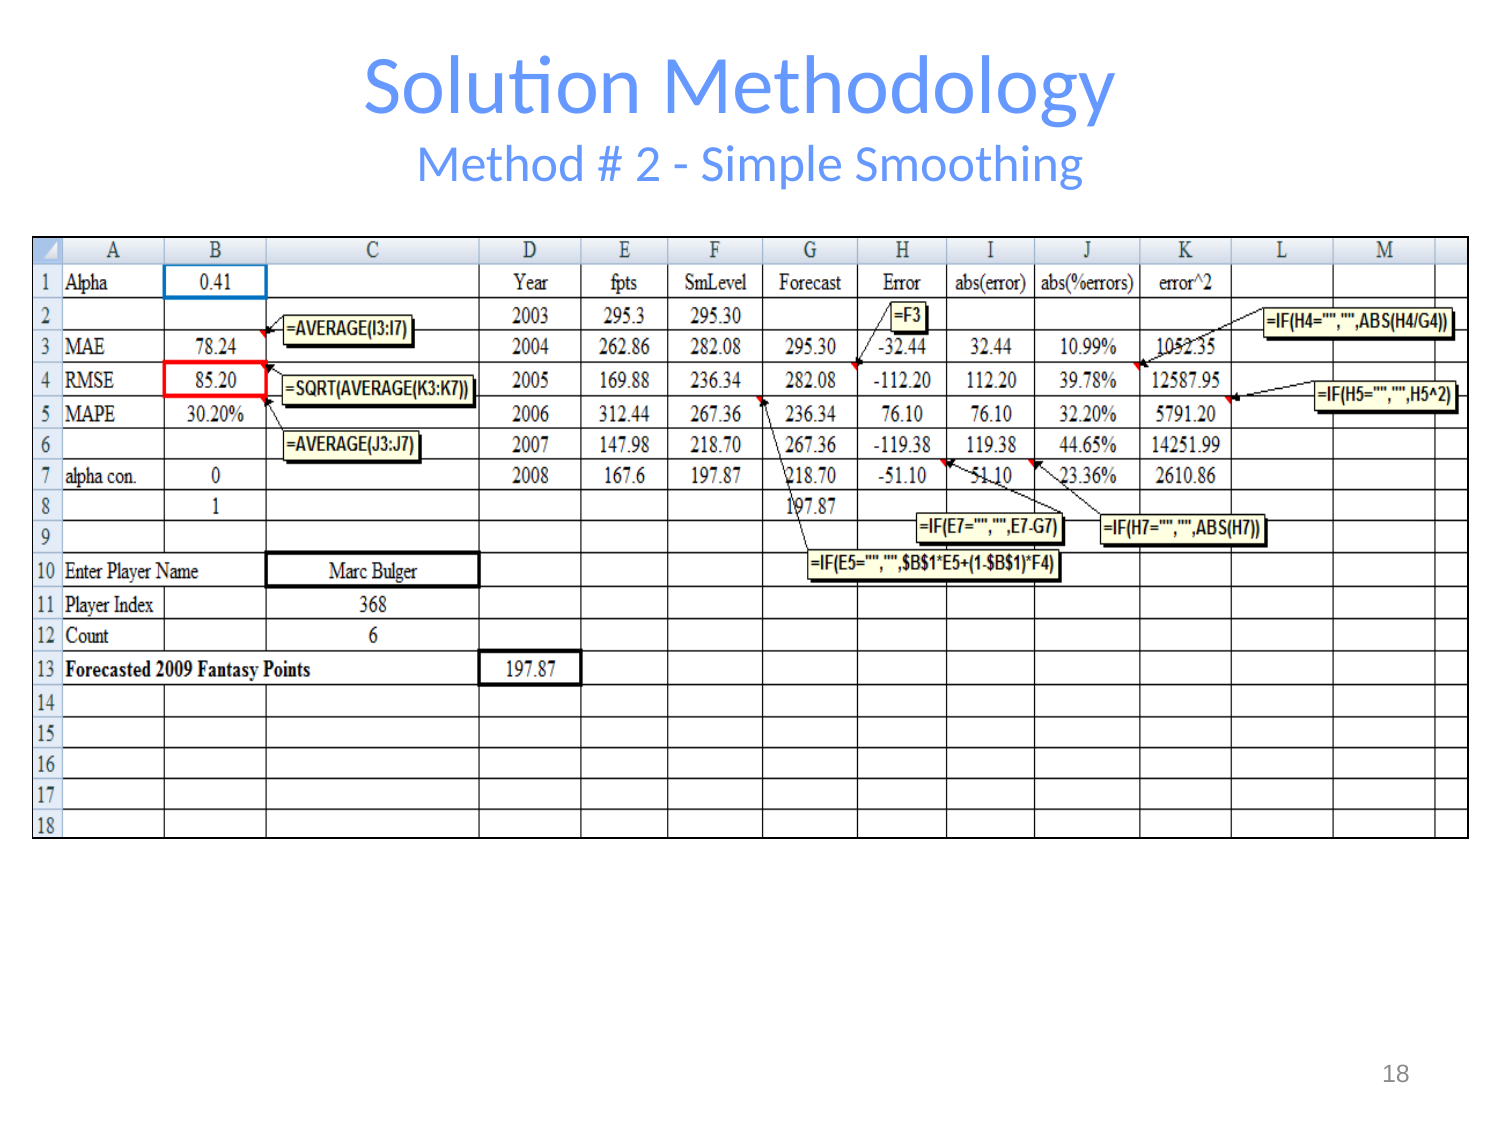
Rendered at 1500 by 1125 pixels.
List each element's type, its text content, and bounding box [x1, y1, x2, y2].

slide_number 18 [1074, 1042, 1425, 1103]
picture [32, 237, 1468, 838]
title Solution Methodology Method # 2 - Simple Smoothing [74, 16, 1426, 205]
